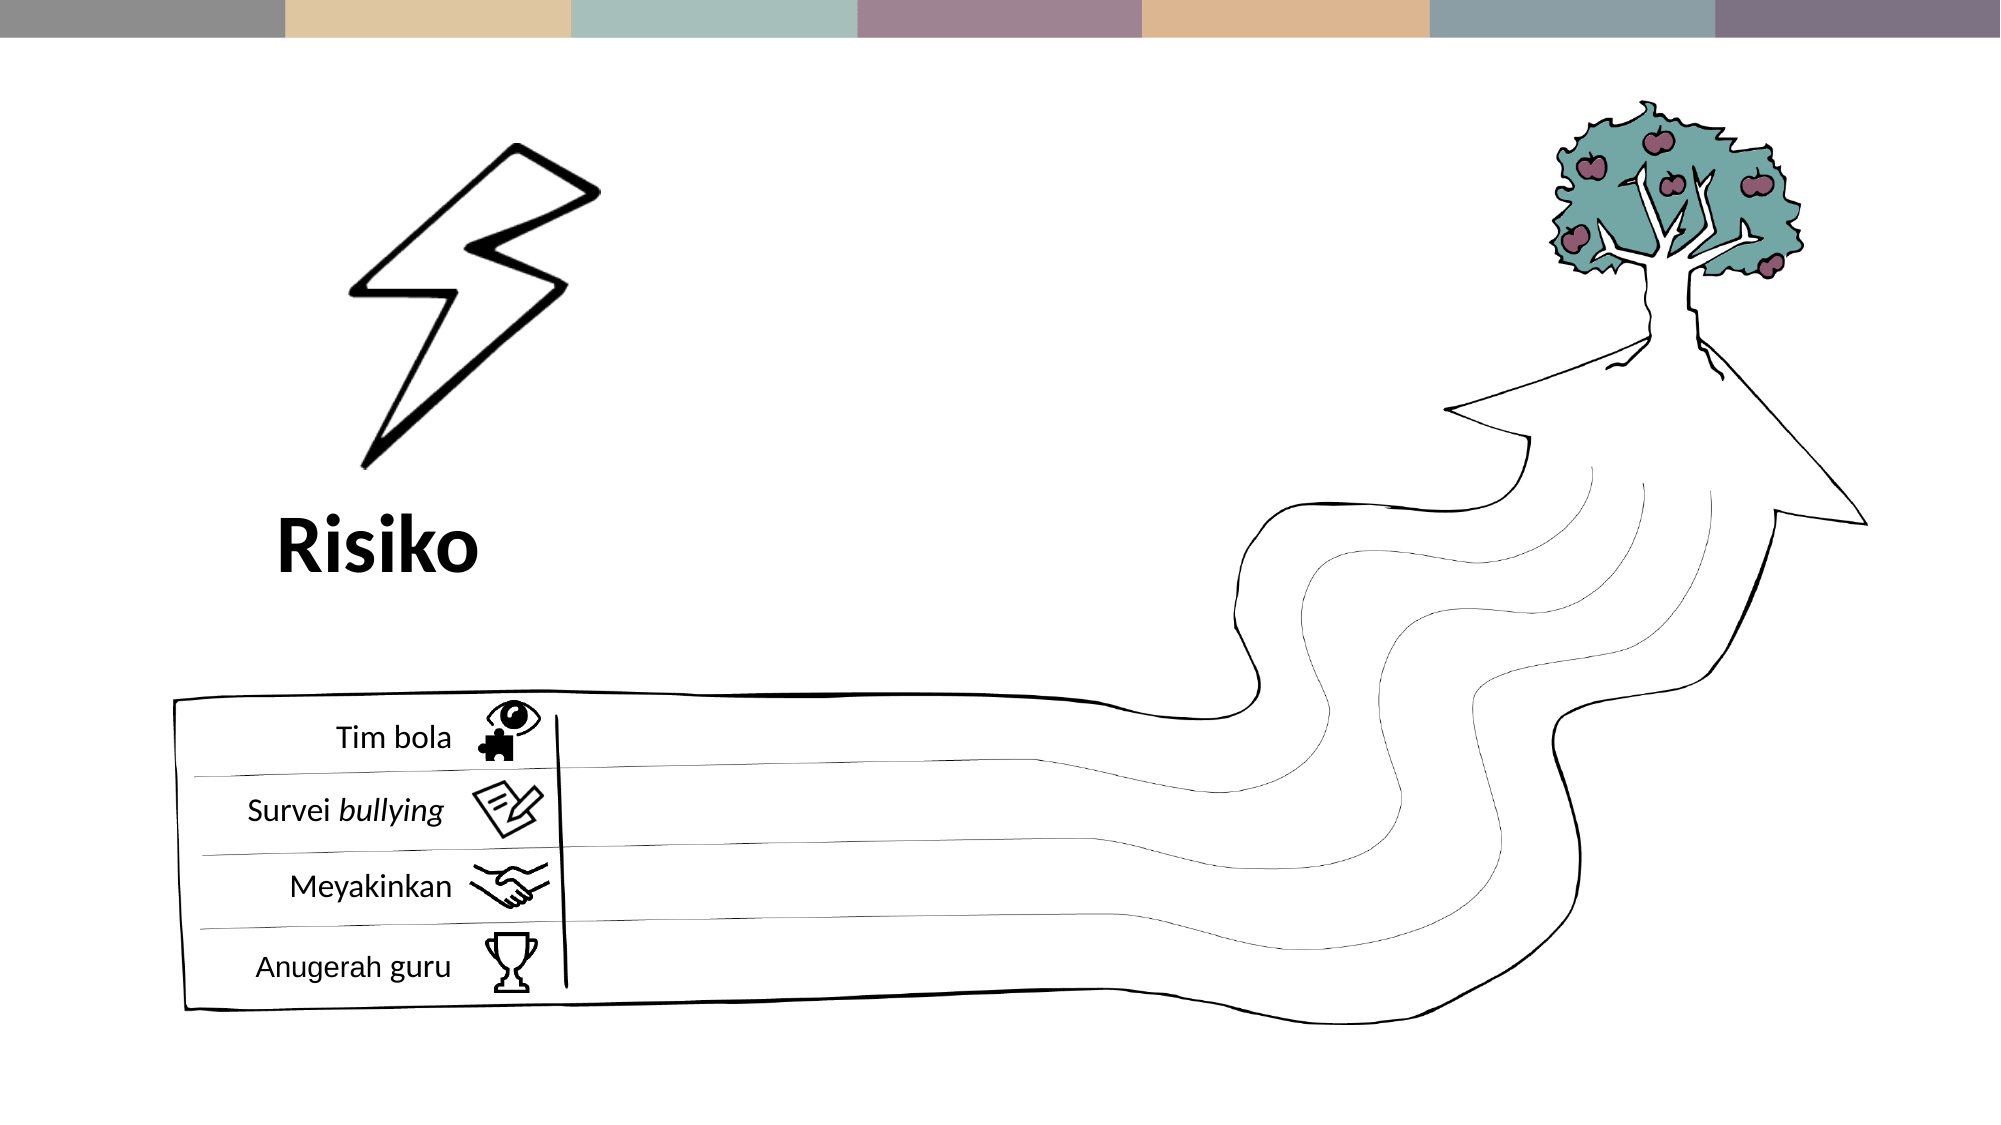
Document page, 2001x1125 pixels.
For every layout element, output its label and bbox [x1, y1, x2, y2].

picture [0, 0, 2000, 38]
picture [172, 100, 1869, 1025]
